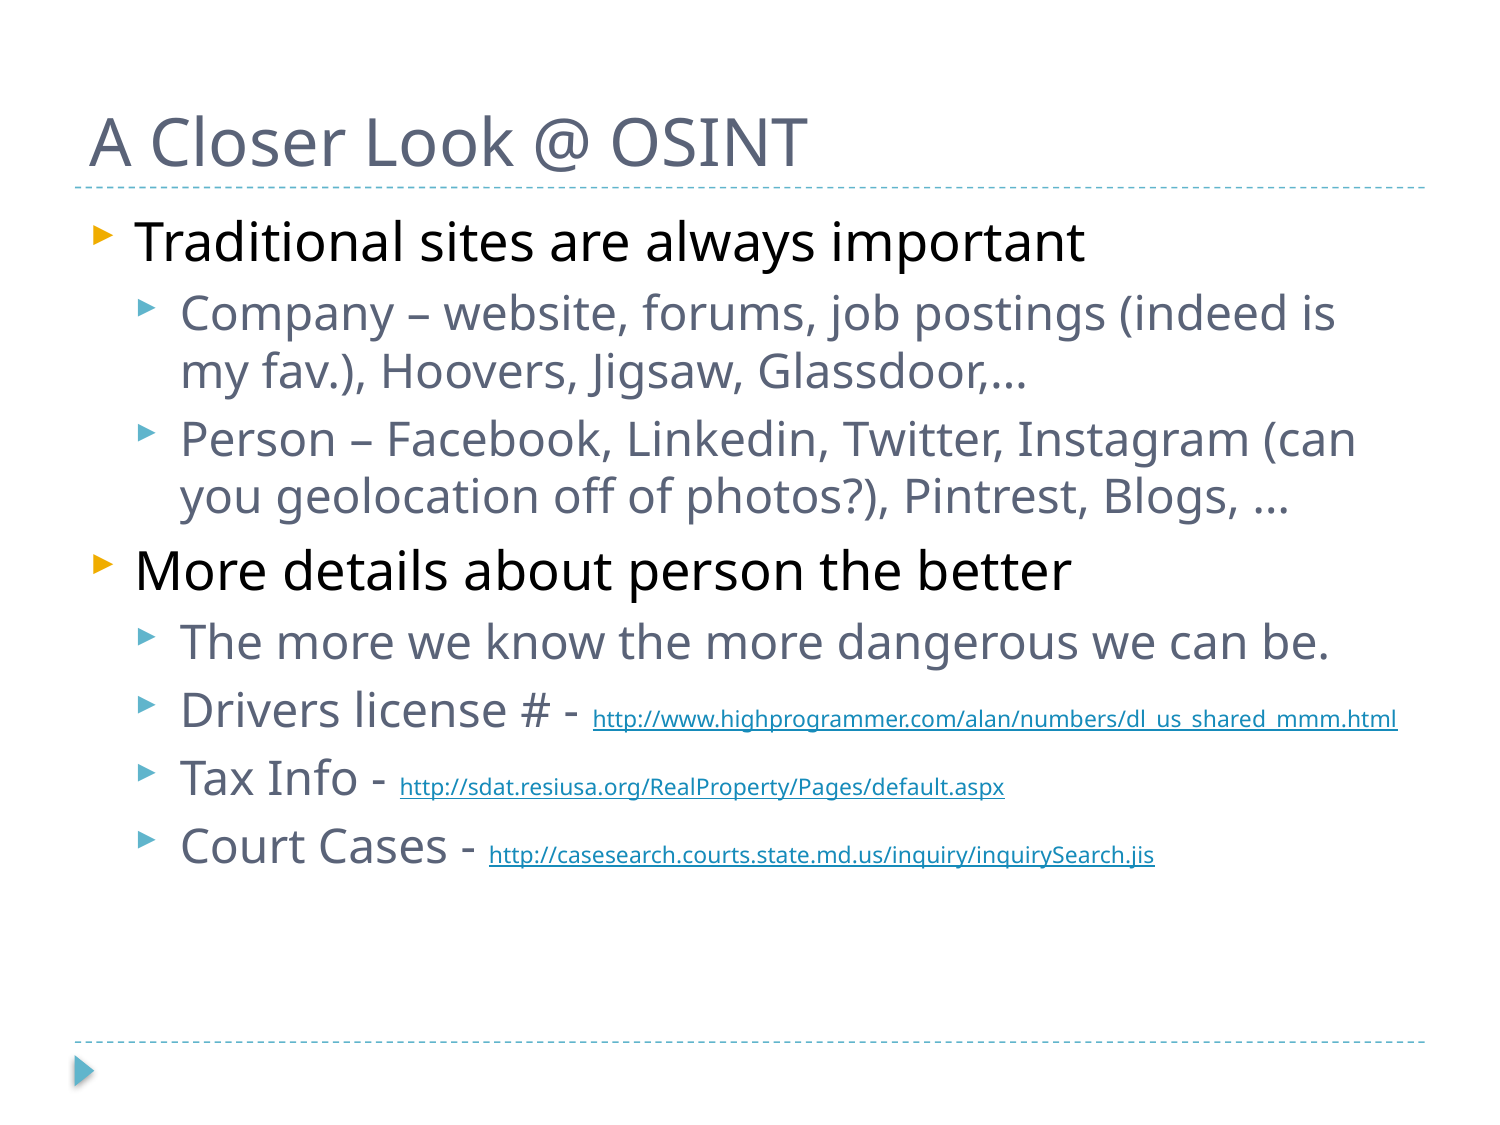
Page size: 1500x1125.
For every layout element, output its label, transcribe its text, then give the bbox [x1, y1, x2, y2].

list Traditional sites are always important Company – website, forums, job postings (indeed is my fav.), Hoovers, Jigsaw, Glassdoor,… Person – Facebook, Linkedin, Twitter, Instagram (can you geolocation off of photos?), Pintrest, Blogs, … More details about person the better The more we know the more dangerous we can be. Drivers license # - http://www.highprogrammer.com/alan/numbers/dl_us_shared_mmm.html Tax Info - http://sdat.resiusa.org/RealProperty/Pages/default.aspx Court Cases - http://casesearch.courts.state.md.us/inquiry/inquirySearch.jis [75, 200, 1425, 1010]
title A Closer Look @ OSINT [75, 24, 1425, 188]
